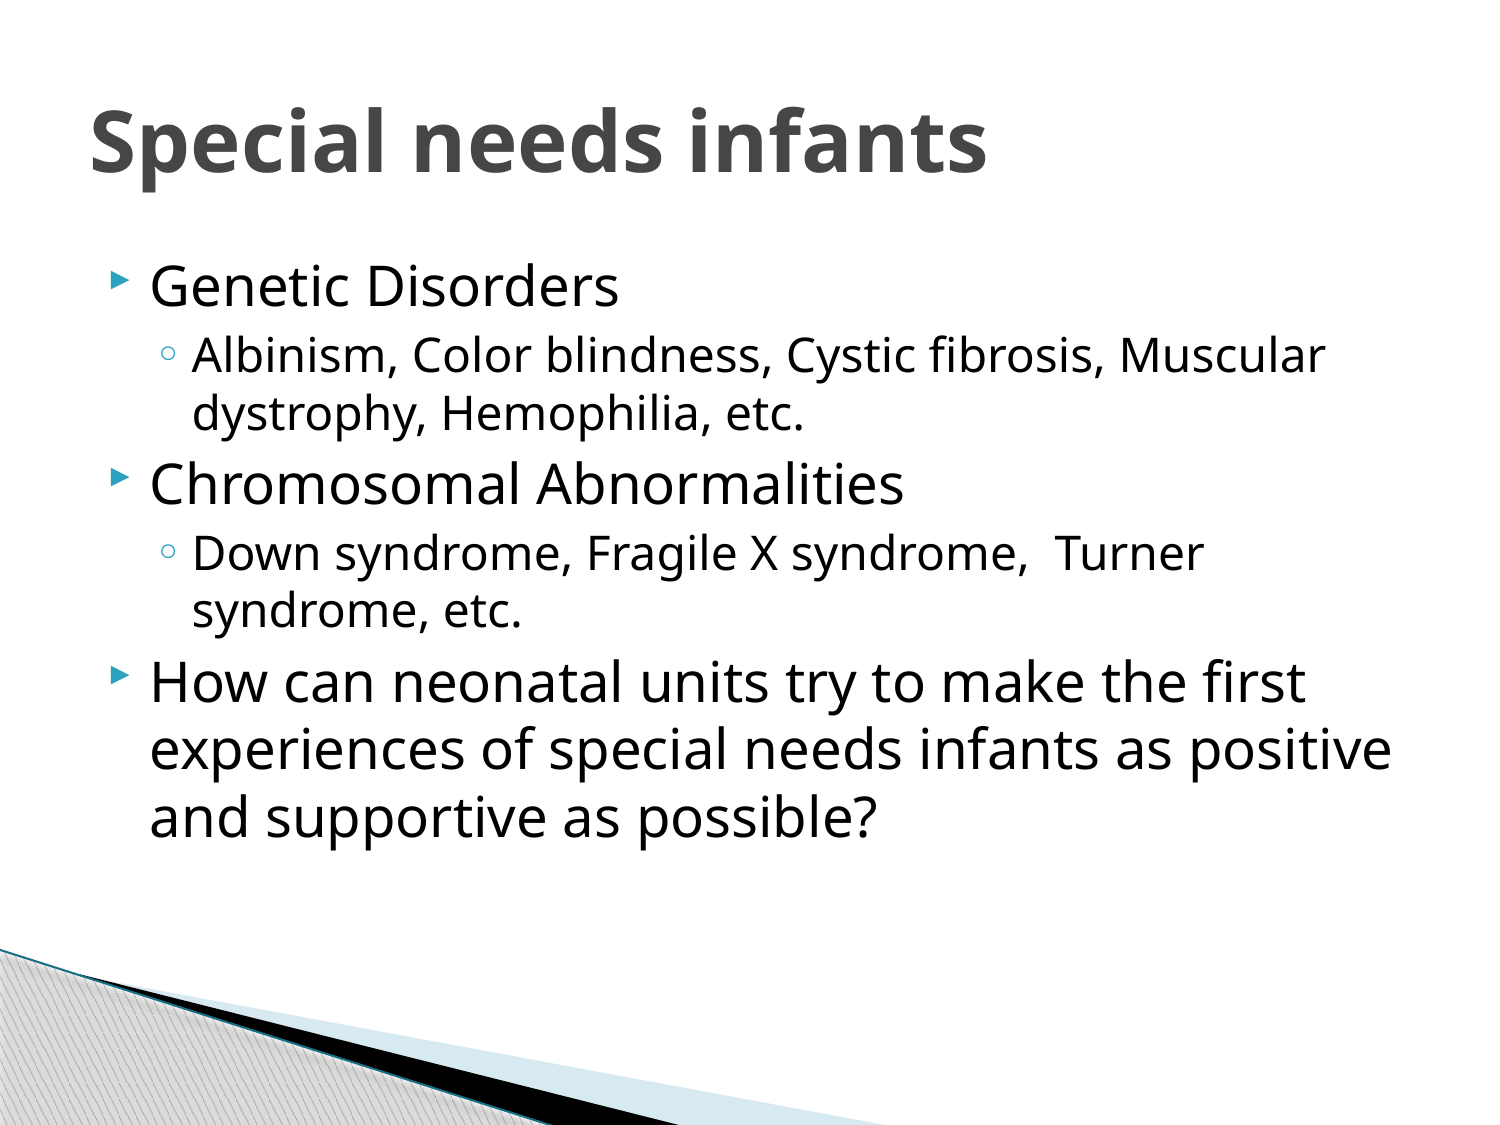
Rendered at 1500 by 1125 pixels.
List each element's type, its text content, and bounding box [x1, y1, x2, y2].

title Special needs infants [75, 45, 1425, 233]
list Genetic Disorders Albinism, Color blindness, Cystic fibrosis, Muscular dystrophy, Hemophilia, etc. Chromosomal Abnormalities Down syndrome, Fragile X syndrome, Turner syndrome, etc. How can neonatal units try to make the first experiences of special needs infants as positive and supportive as possible? [75, 243, 1425, 986]
